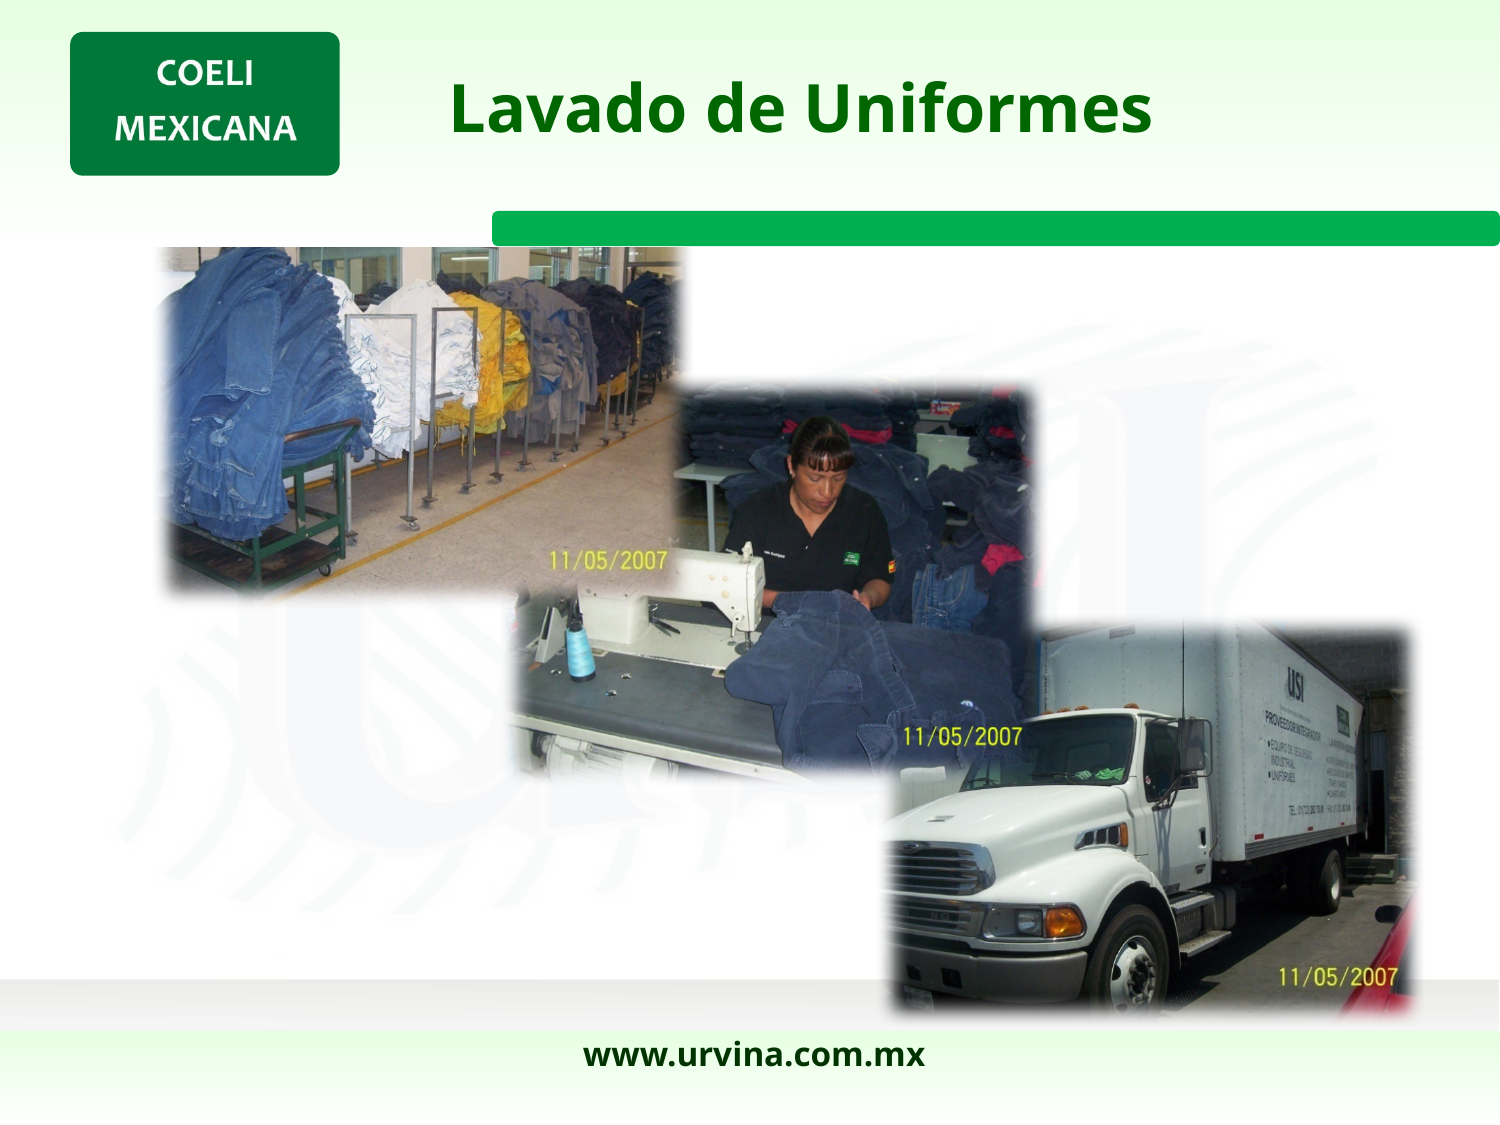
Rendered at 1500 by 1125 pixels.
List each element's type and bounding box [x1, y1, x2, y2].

text_box [0, 0, 1500, 1125]
